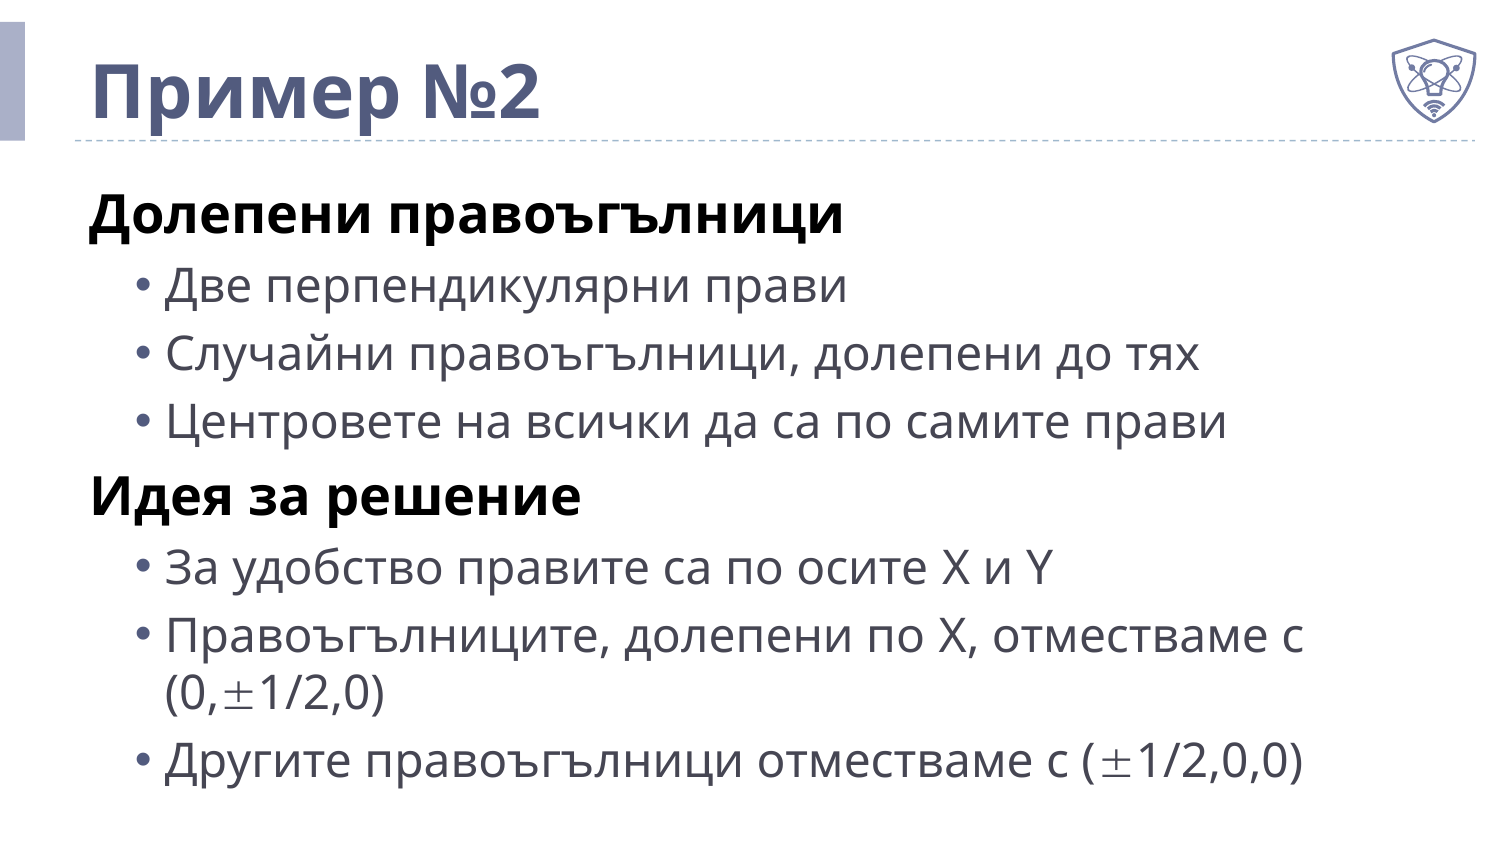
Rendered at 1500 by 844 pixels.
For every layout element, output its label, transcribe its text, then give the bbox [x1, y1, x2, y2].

list Долепени правоъгълници Две перпендикулярни прави Случайни правоъгълници, долепени до тях Центровете на всички да са по самите прави Идея за решение За удобство правите са по осите X и Y Правоъгълниците, долепени по X, отместваме с (0,1/2,0) Другите правоъгълници отместваме с (1/2,0,0) [75, 171, 1475, 835]
title Пример №2 [75, 18, 1475, 141]
